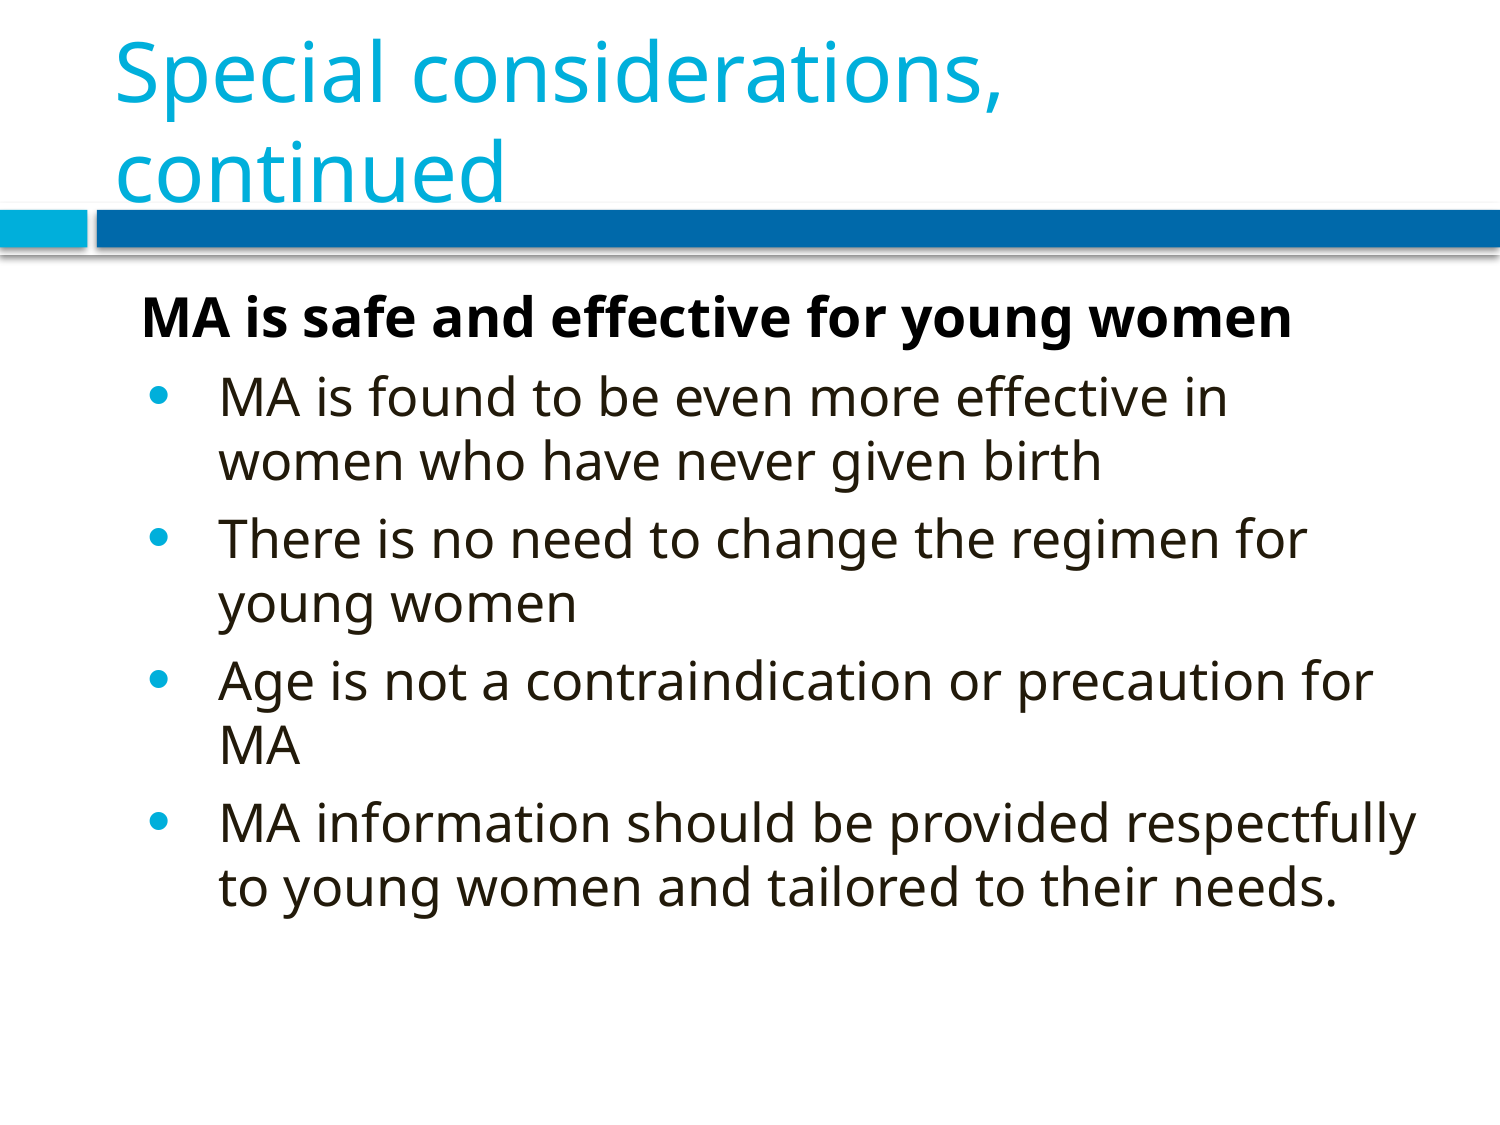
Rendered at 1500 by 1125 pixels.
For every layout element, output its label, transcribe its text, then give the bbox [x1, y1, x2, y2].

subtitle MA is safe and effective for young women MA is found to be even more effective in women who have never given birth There is no need to change the regimen for young women Age is not a contraindication or precaution for MA MA information should be provided respectfully to young women and tailored to their needs. [125, 275, 1438, 988]
title Special considerations, continued [99, 37, 1438, 200]
